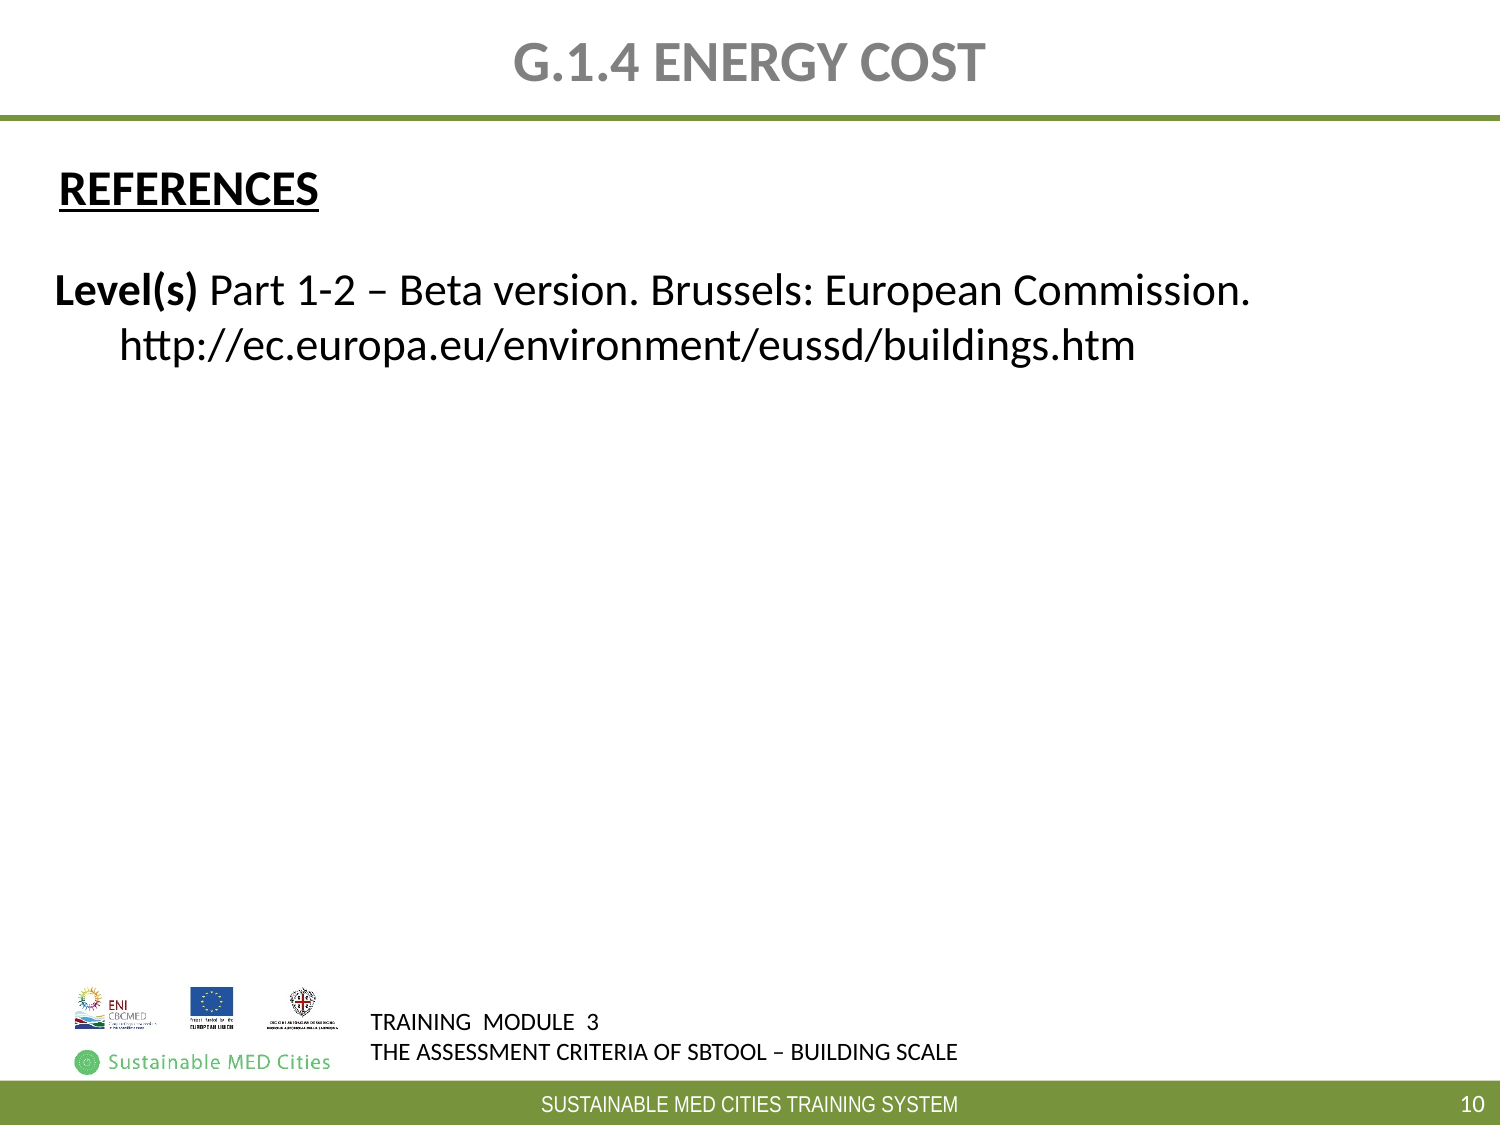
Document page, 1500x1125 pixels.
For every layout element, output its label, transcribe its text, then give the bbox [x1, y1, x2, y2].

picture [62, 994, 356, 1080]
slide_number 10 [1149, 1079, 1500, 1125]
title G.1.4 ENERGY COST [0, 0, 1500, 117]
text_box Level(s) Part 1-2 – Beta version. Brussels: European Commission. http://ec.europa.eu/environment/eussd/buildings.htm [39, 251, 1500, 994]
text_box REFERENCES [43, 147, 1331, 235]
